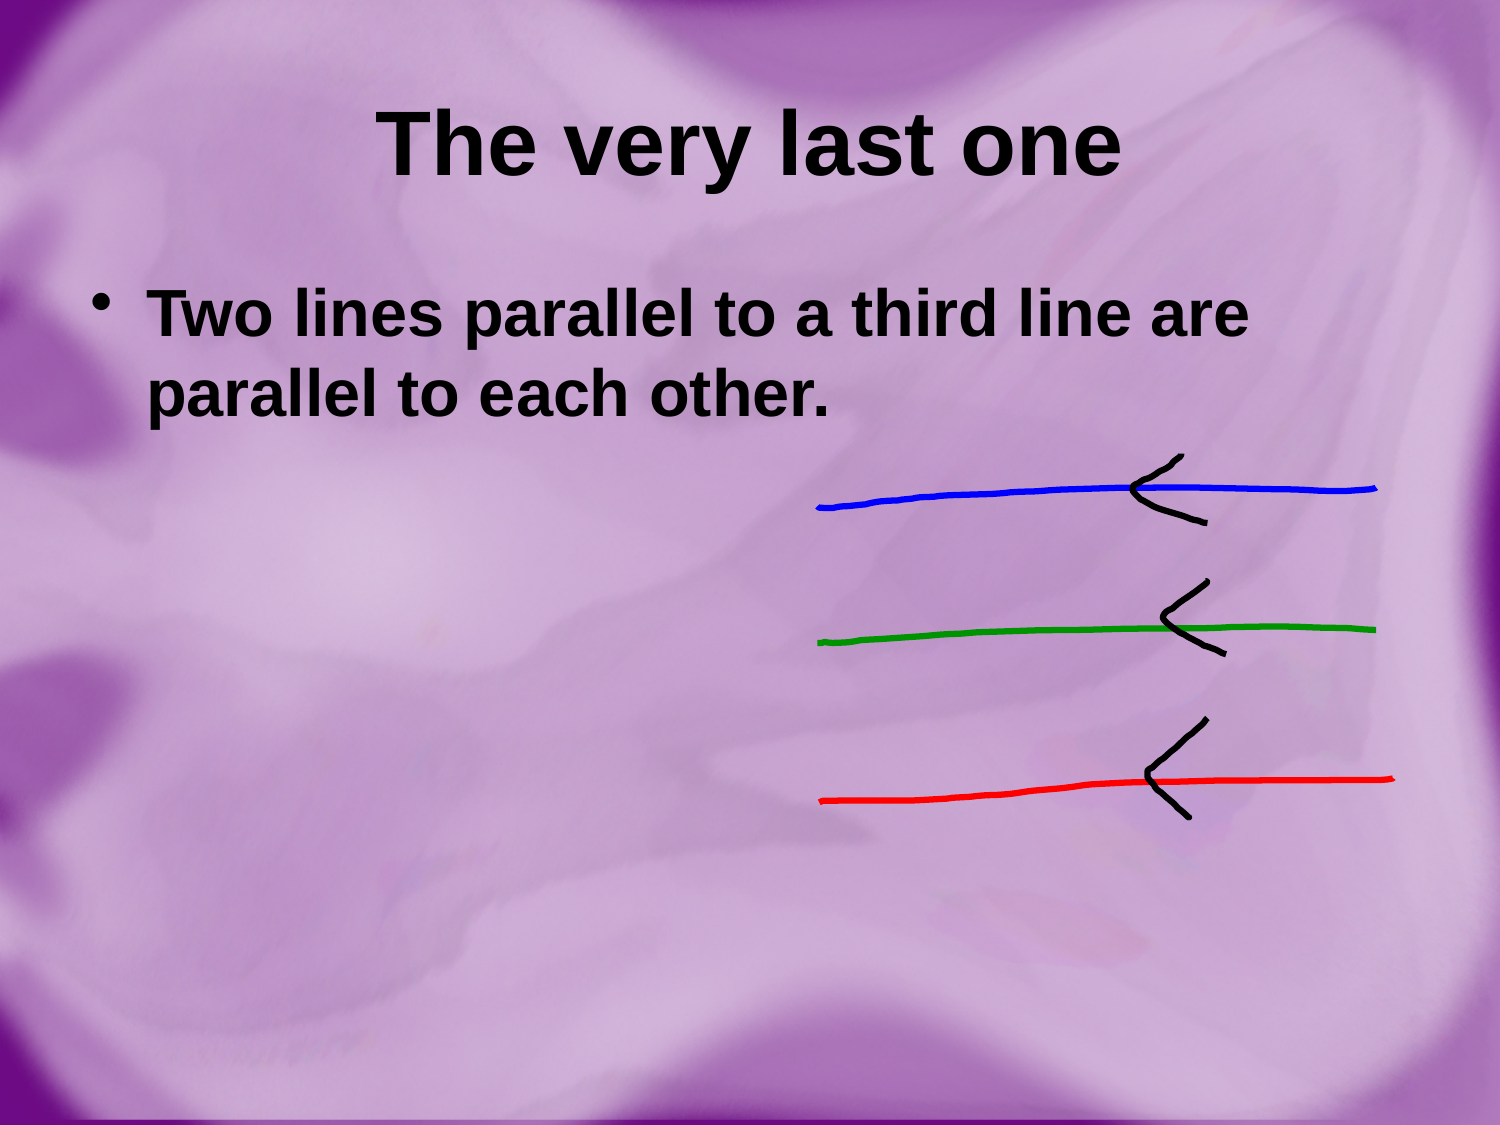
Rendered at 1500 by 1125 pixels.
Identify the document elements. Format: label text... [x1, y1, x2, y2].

text_box [816, 486, 1135, 509]
picture [0, 0, 1500, 1125]
list Two lines parallel to a third line are parallel to each other. [74, 262, 1426, 1006]
text_box [1162, 580, 1227, 656]
text_box [1194, 486, 1377, 494]
text_box [1146, 717, 1208, 819]
text_box [1131, 453, 1208, 524]
text_box [818, 781, 1154, 804]
title The very last one [74, 44, 1426, 233]
text_box [817, 627, 1181, 644]
text_box [1195, 777, 1394, 787]
text_box [1219, 625, 1377, 634]
